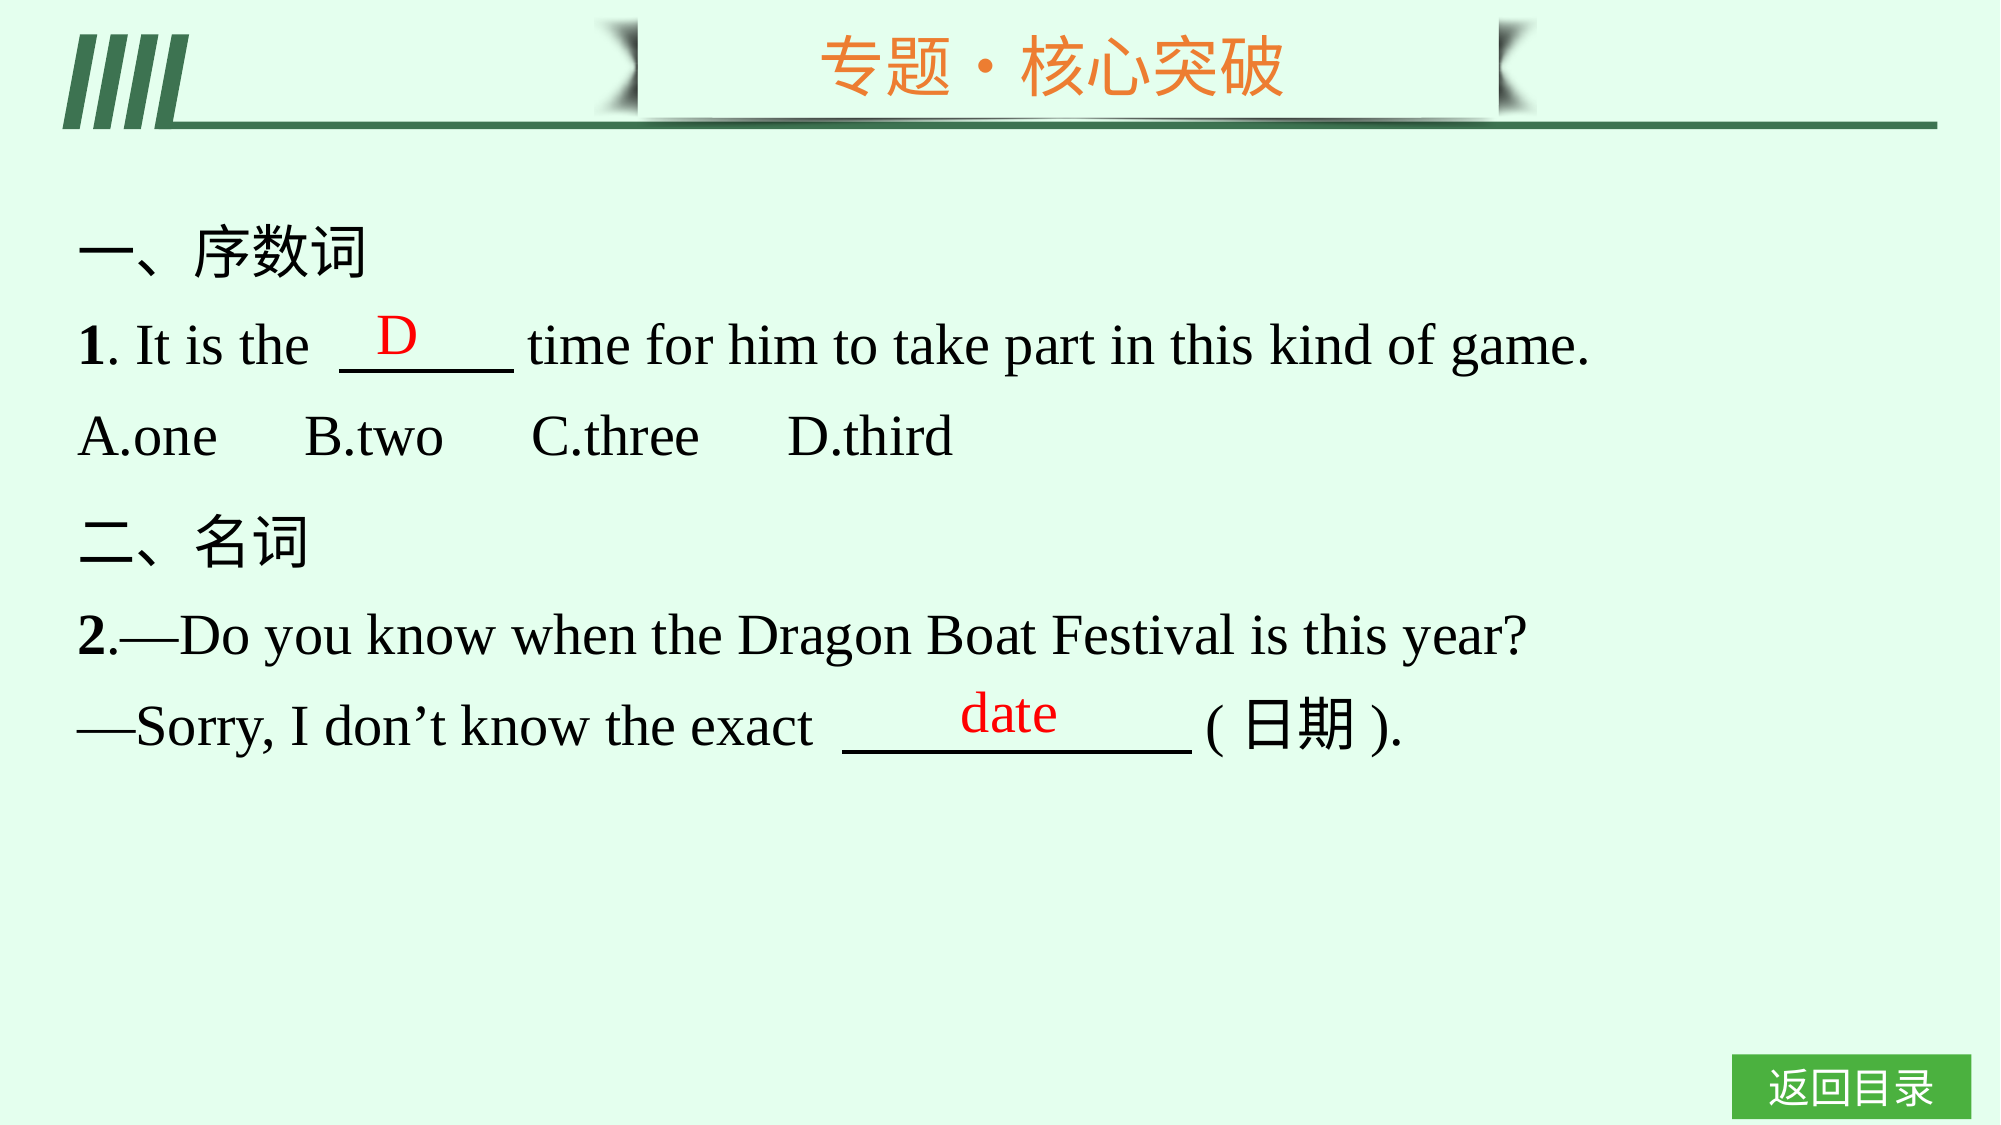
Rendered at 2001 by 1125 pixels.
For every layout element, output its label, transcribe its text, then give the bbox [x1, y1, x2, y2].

text_box D [361, 289, 433, 374]
text_box 一、序数词 1. It is the time for him to take part in this kind of game. A.one B.two C.three D.third [62, 186, 1938, 474]
text_box date [946, 666, 1073, 752]
text_box 二、名词 2.—Do you know when the Dragon Boat Festival is this year? —Sorry, I don’t know the exact (日期). [62, 477, 1938, 765]
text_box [594, 16, 1537, 127]
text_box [62, 34, 1938, 130]
